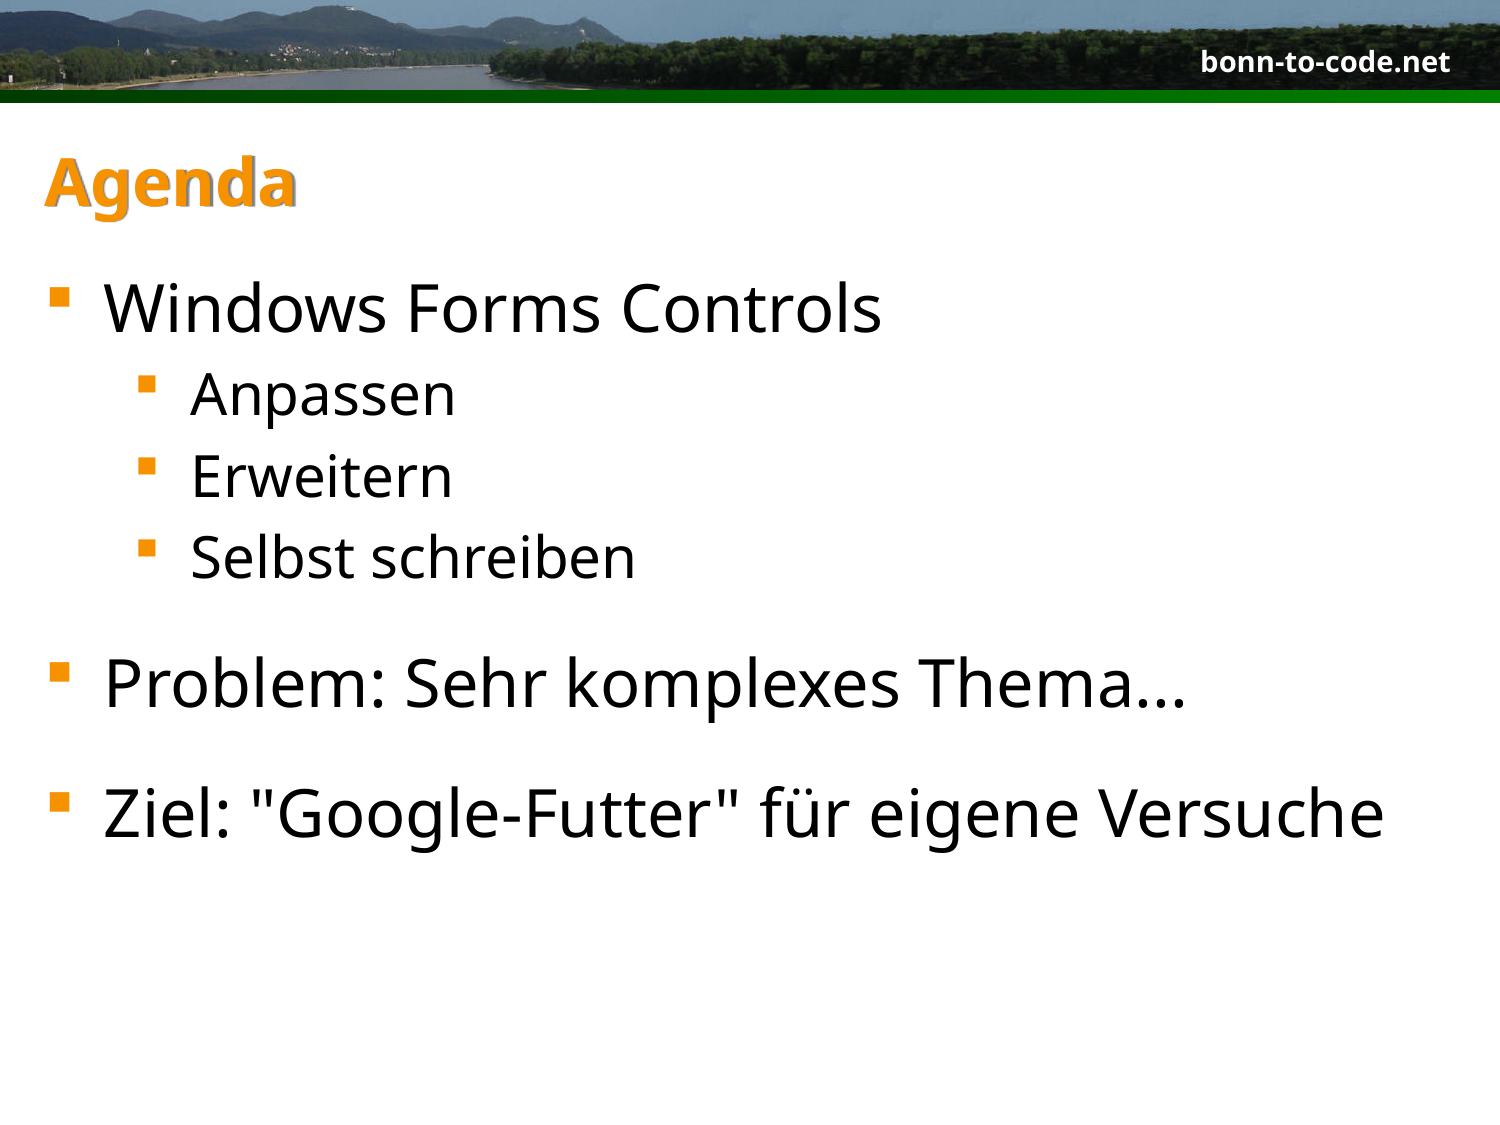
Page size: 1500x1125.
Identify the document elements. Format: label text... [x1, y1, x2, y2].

picture [0, 0, 1500, 90]
title Agenda [29, 101, 1471, 257]
list Windows Forms Controls Anpassen Erweitern Selbst schreiben Problem: Sehr komplexes Thema... Ziel: "Google-Futter" für eigene Versuche [29, 257, 1471, 1114]
